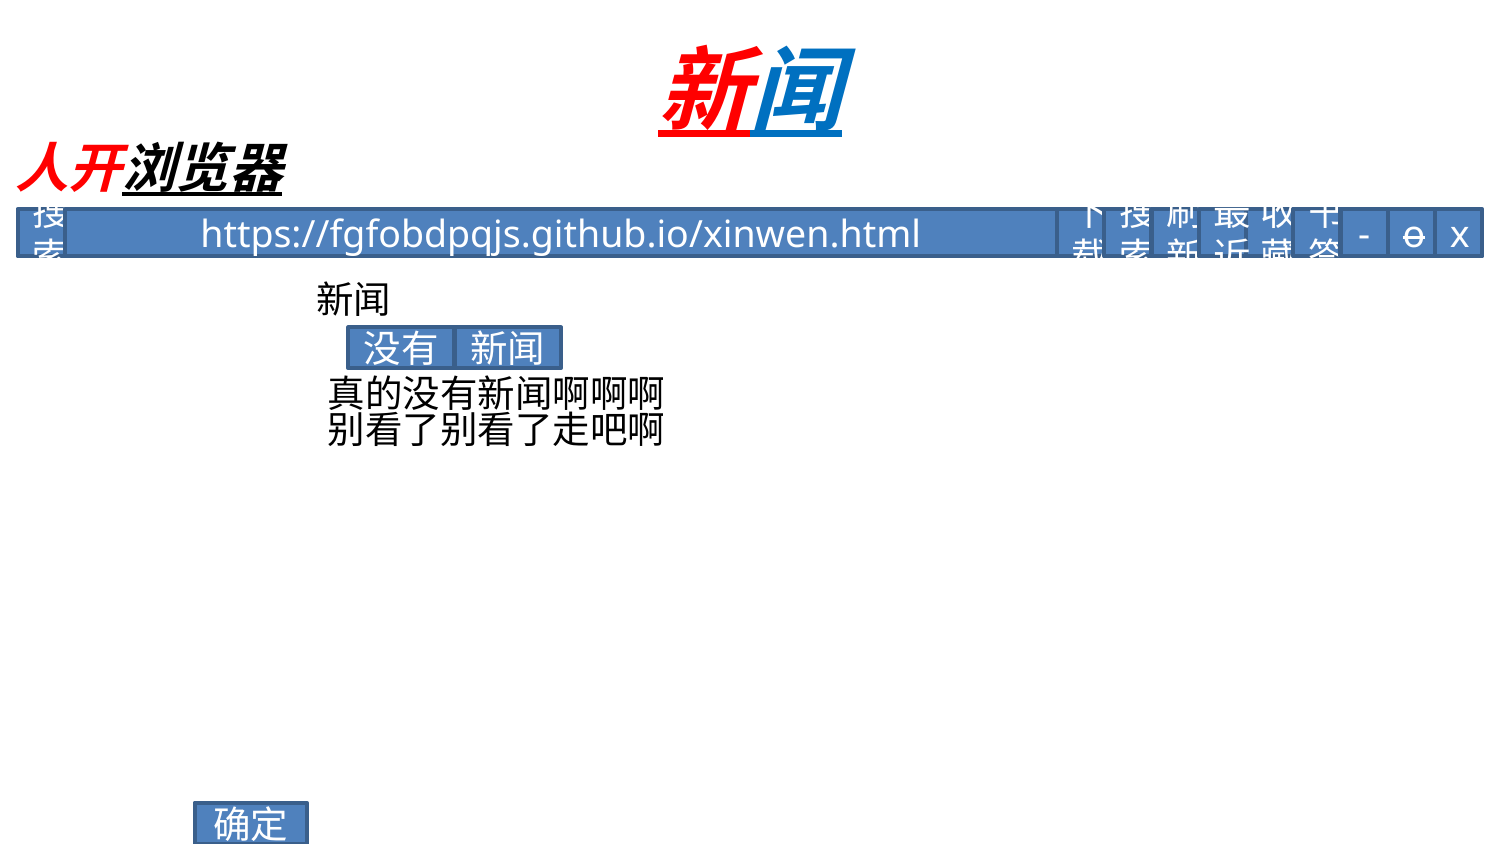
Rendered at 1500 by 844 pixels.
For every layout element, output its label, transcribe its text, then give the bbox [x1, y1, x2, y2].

text_box x [1433, 207, 1484, 258]
text_box 书签 [1291, 207, 1338, 258]
text_box 别看了别看了走吧啊 [312, 398, 691, 458]
text_box 下载 [1059, 207, 1102, 258]
list 人开浏览器 [0, 126, 372, 207]
text_box 搜索 [1102, 207, 1149, 258]
text_box 最近 [1197, 207, 1248, 258]
text_box 真的没有新闻啊啊啊 [312, 362, 691, 398]
text_box o [1386, 207, 1433, 258]
text_box 收藏 [1248, 207, 1291, 258]
text_box https://fgfobdpqjs.github.io/xinwen.html [63, 207, 1059, 258]
text_box 确定 [193, 801, 309, 844]
text_box 新闻 [453, 325, 563, 370]
title 新闻 [0, 0, 1500, 174]
text_box 刷新 [1149, 207, 1197, 258]
text_box 搜索 [16, 207, 63, 258]
text_box 新闻 [301, 268, 407, 328]
text_box - [1338, 207, 1386, 258]
text_box 没有 [346, 325, 453, 370]
